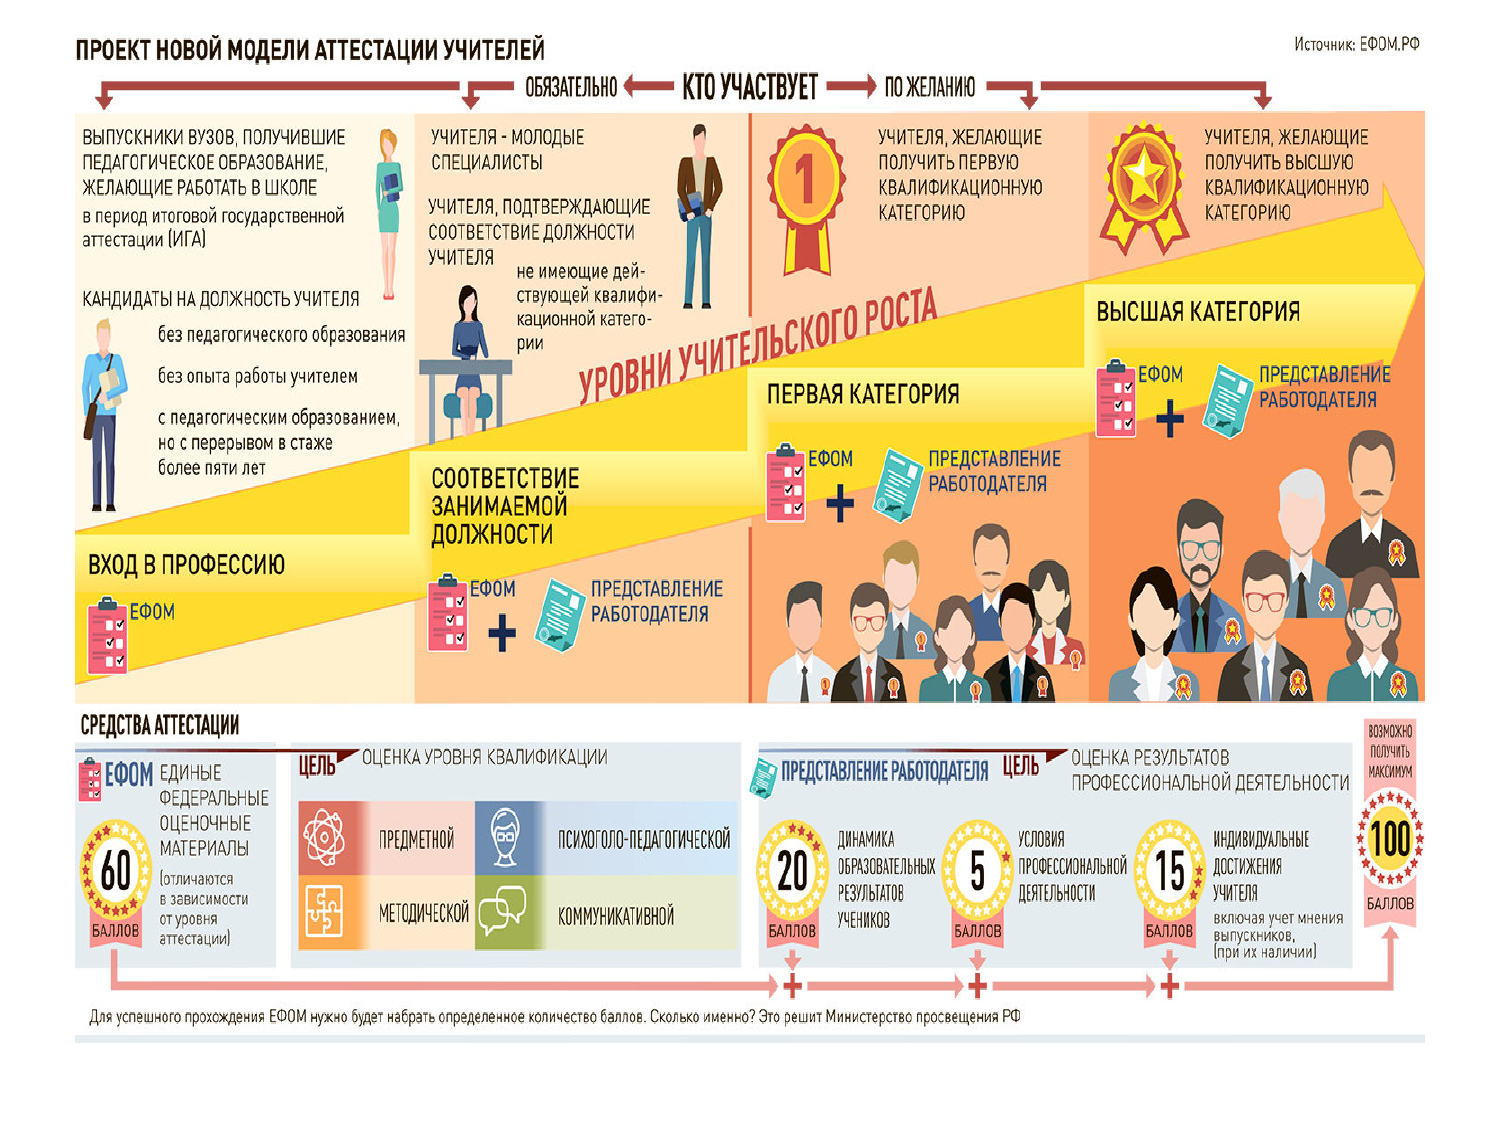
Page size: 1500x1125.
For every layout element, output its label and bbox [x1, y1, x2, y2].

list [74, 34, 1426, 1044]
